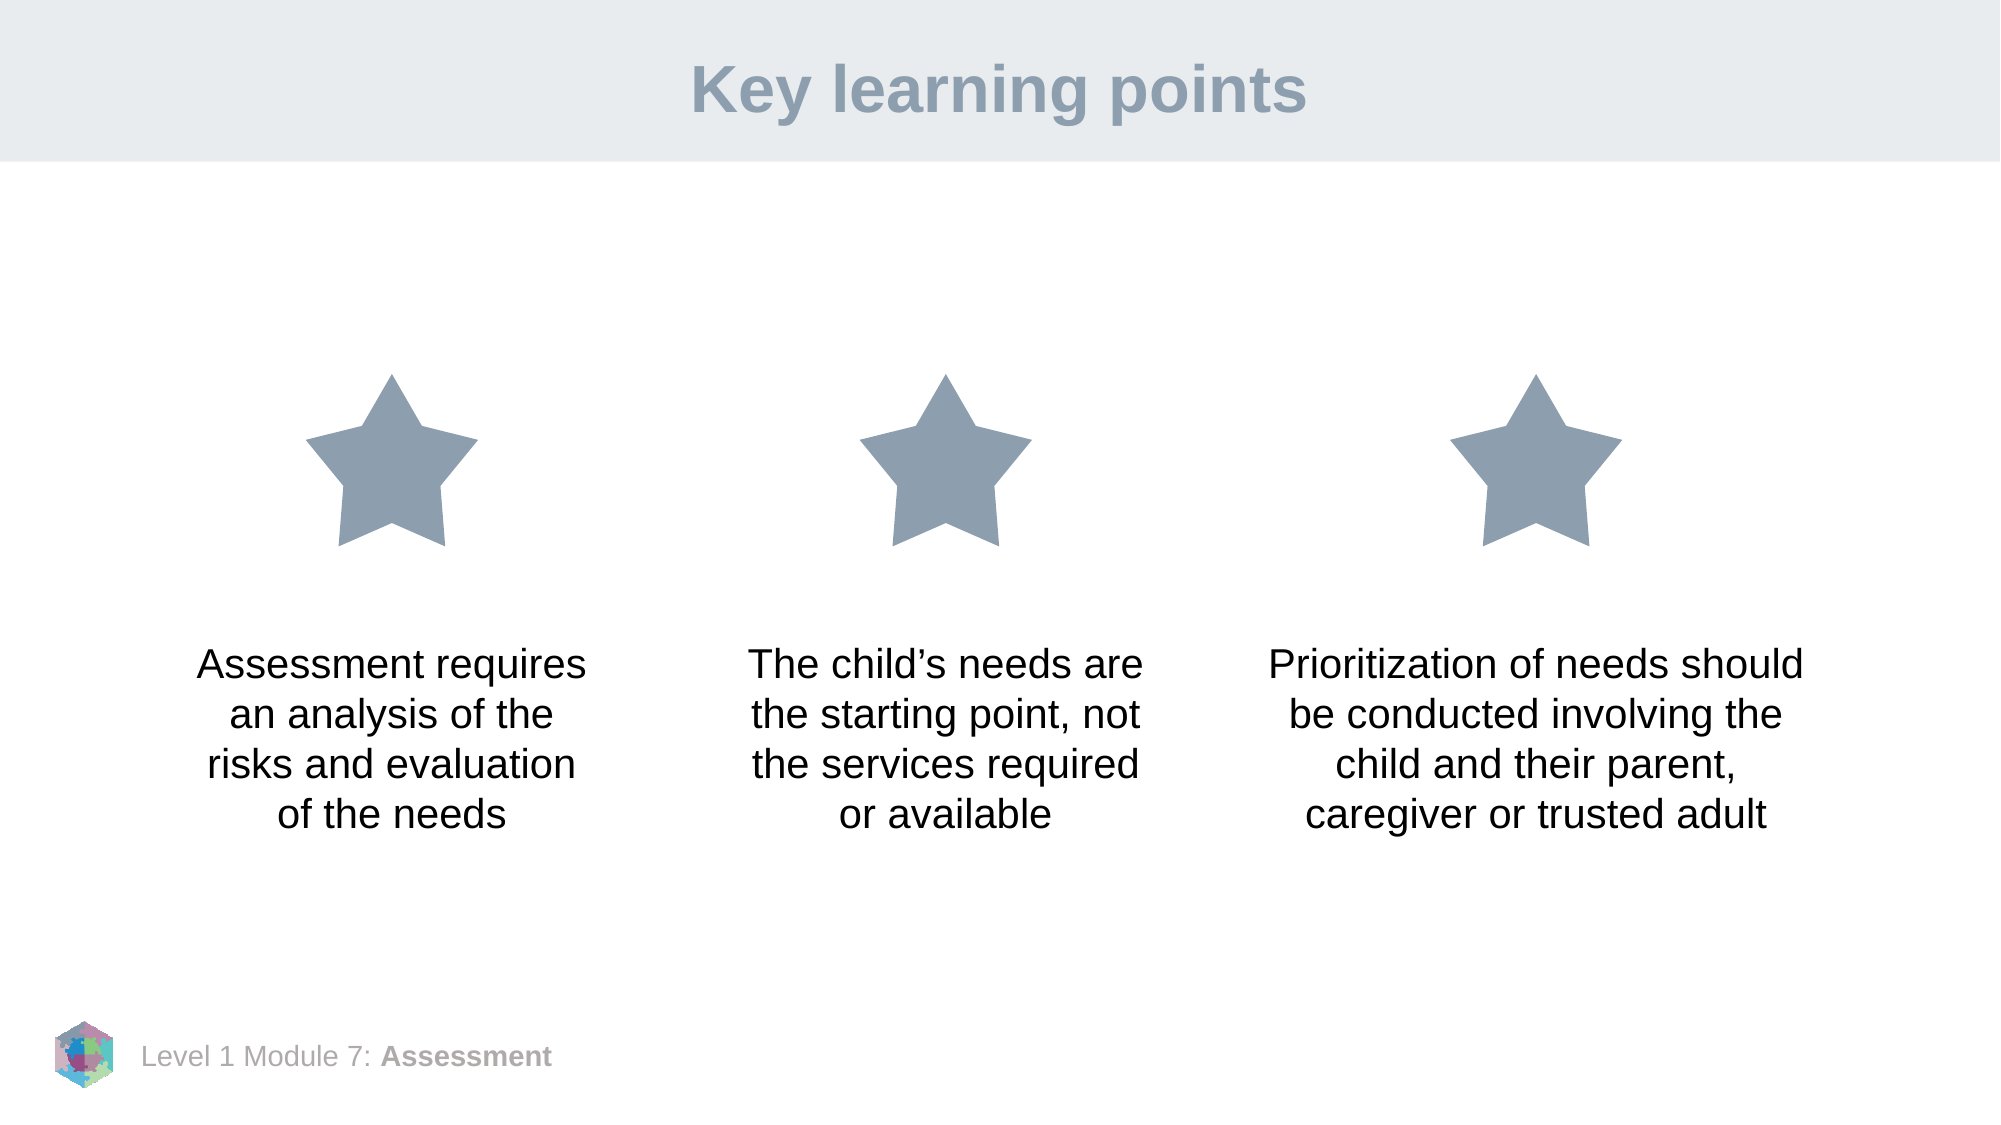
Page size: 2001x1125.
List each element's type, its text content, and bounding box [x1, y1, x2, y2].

text_box Prioritization of needs should be conducted involving the child and their parent, caregiver or trusted adult [1243, 629, 1829, 845]
text_box Assessment requires an analysis of the risks and evaluation of the needs [179, 629, 605, 845]
text_box The child’s needs are the starting point, not the services required or available [715, 629, 1177, 845]
text_box [303, 371, 480, 549]
picture [55, 1021, 113, 1088]
text_box [1448, 371, 1625, 549]
text_box [857, 371, 1034, 549]
title Key learning points [137, 19, 1863, 163]
